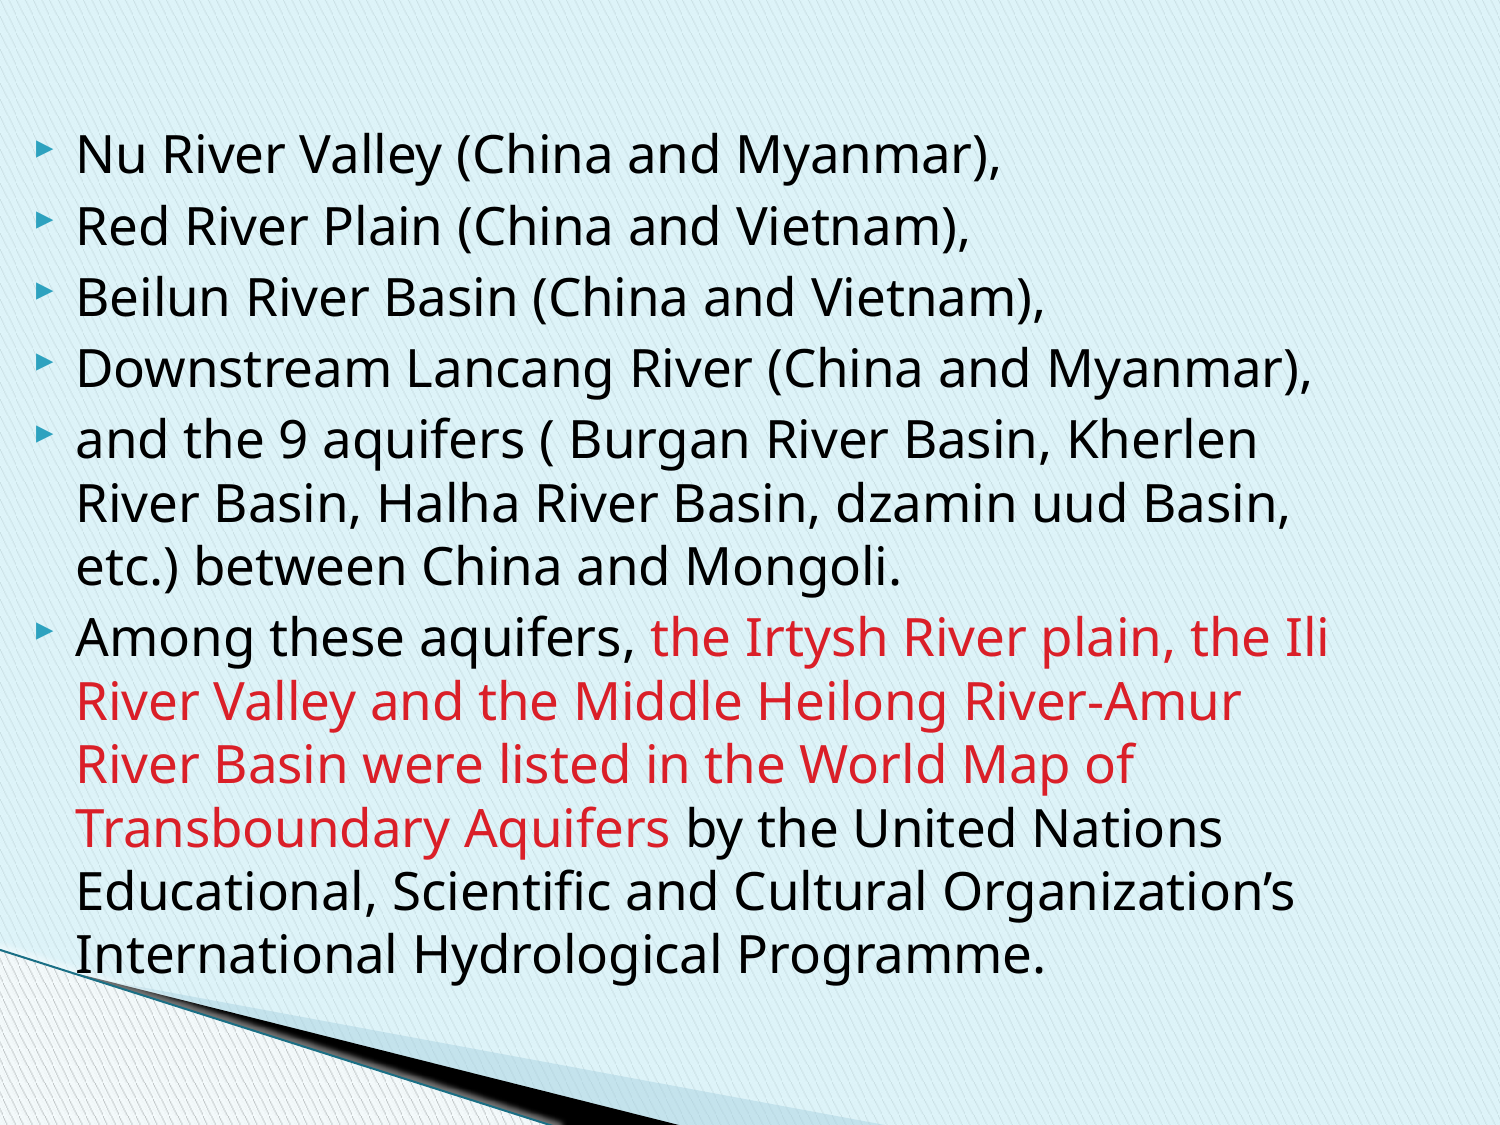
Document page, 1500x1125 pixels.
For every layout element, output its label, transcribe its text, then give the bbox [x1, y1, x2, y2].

list Nu River Valley (China and Myanmar), Red River Plain (China and Vietnam), Beilun River Basin (China and Vietnam), Downstream Lancang River (China and Myanmar), and the 9 aquifers ( Burgan River Basin, Kherlen River Basin, Halha River Basin, dzamin uud Basin, etc.) between China and Mongoli. Among these aquifers, the Irtysh River plain, the Ili River Valley and the Middle Heilong River-Amur River Basin were listed in the World Map of Transboundary Aquifers by the United Nations Educational, Scientific and Cultural Organization’s International Hydrological Programme. [0, 113, 1388, 1005]
